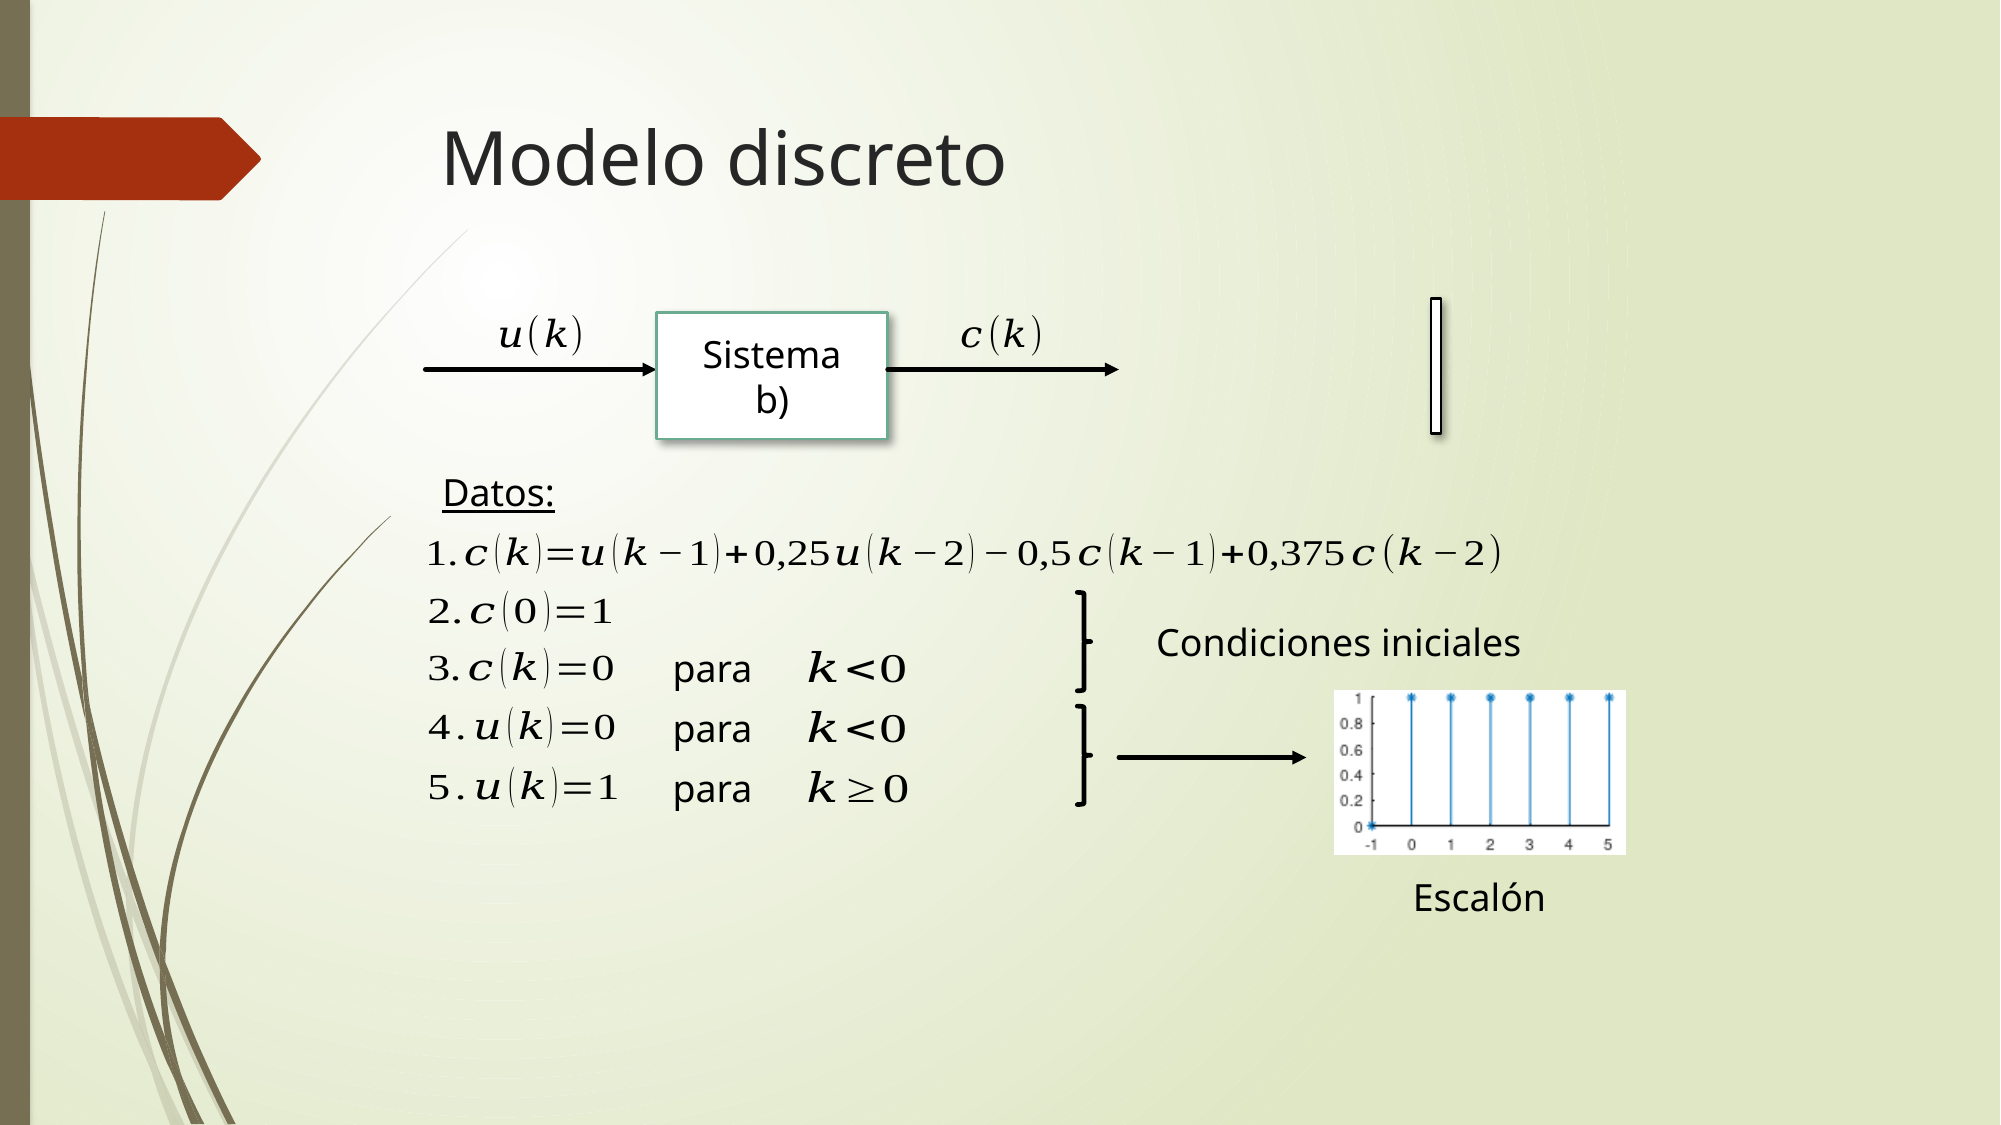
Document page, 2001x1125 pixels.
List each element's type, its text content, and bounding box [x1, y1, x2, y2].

text_box para [657, 757, 768, 818]
text_box Condiciones iniciales [1141, 611, 1537, 671]
picture [1334, 690, 1626, 855]
title Modelo discreto [425, 102, 1888, 313]
text_box para [657, 697, 768, 757]
text_box [1076, 705, 1092, 806]
text_box para [657, 637, 768, 697]
text_box Sistema b) [655, 311, 889, 440]
text_box Escalón [1398, 866, 1562, 927]
text_box Datos: [427, 461, 571, 522]
text_box [1076, 591, 1092, 692]
